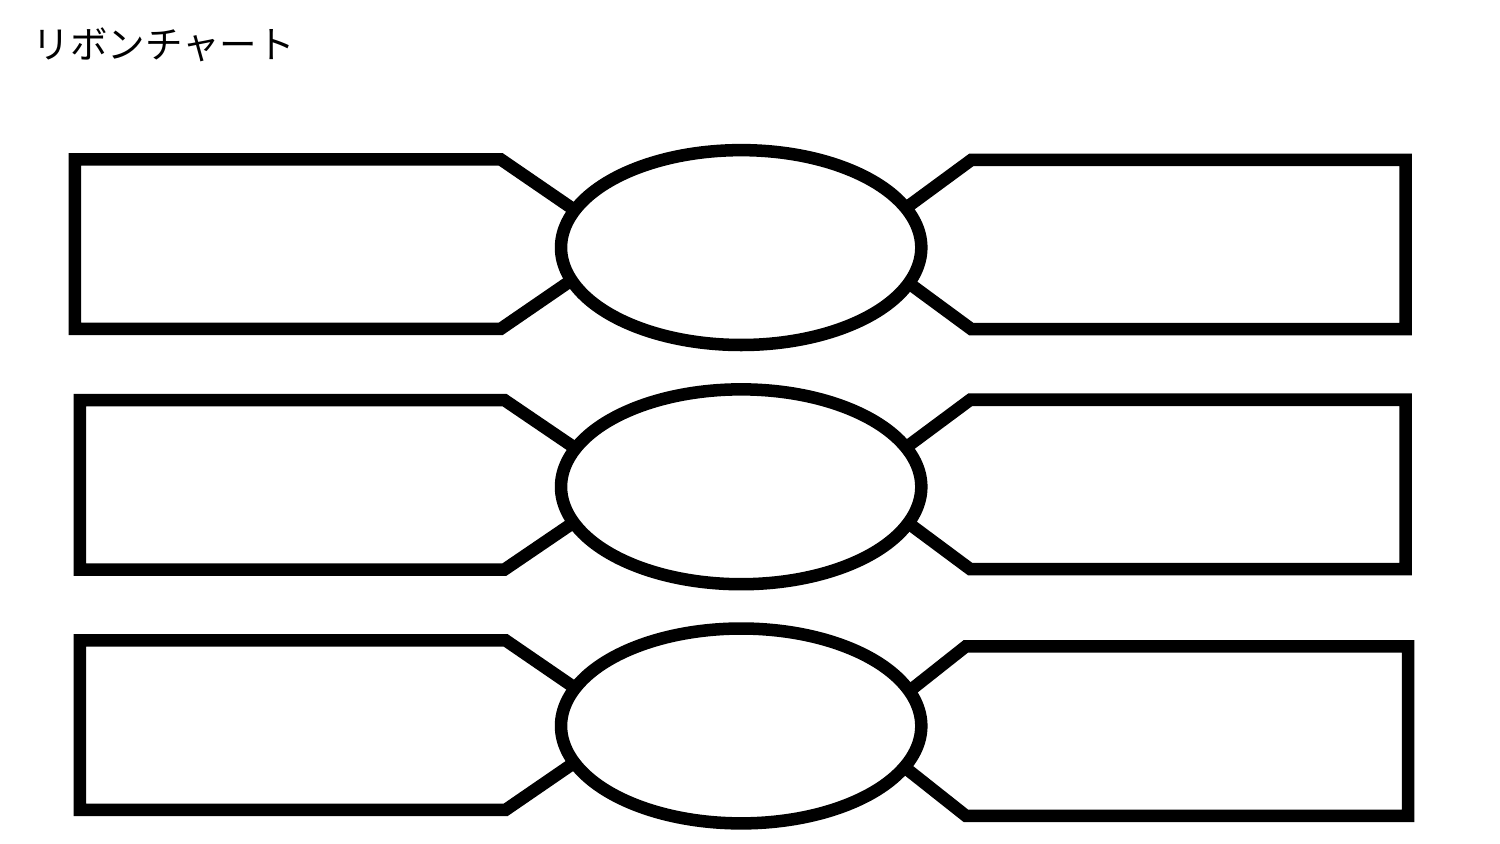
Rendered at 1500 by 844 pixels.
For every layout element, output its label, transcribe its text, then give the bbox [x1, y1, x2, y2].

text_box [561, 628, 922, 824]
text_box [74, 159, 574, 329]
text_box [79, 400, 575, 570]
text_box [561, 389, 922, 585]
text_box [561, 150, 922, 346]
text_box [906, 159, 1406, 330]
text_box [906, 399, 1406, 570]
text_box [79, 640, 575, 810]
text_box [905, 646, 1409, 816]
text_box リボンチャート [17, 13, 426, 74]
